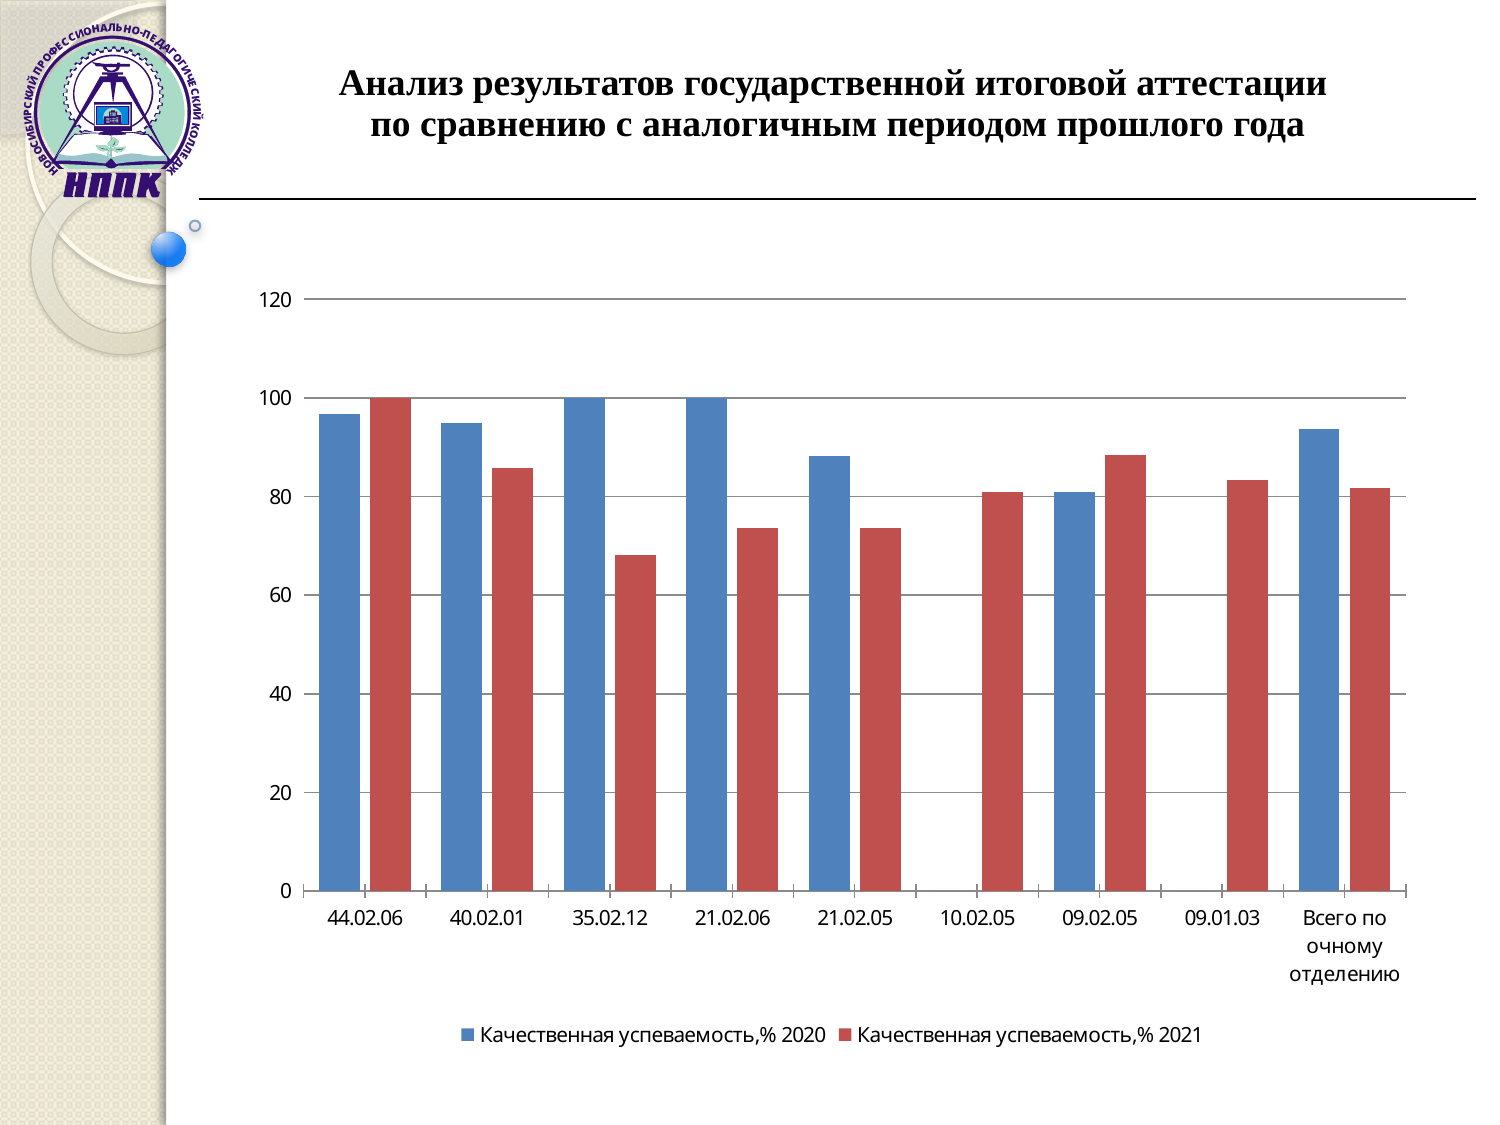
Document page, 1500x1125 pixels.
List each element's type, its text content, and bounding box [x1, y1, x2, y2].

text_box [23, 23, 204, 199]
table_header Анализ результатов государственной итоговой аттестации по сравнению с аналогичным периодом прошлого года [211, 47, 1476, 198]
chart [234, 269, 1430, 1055]
